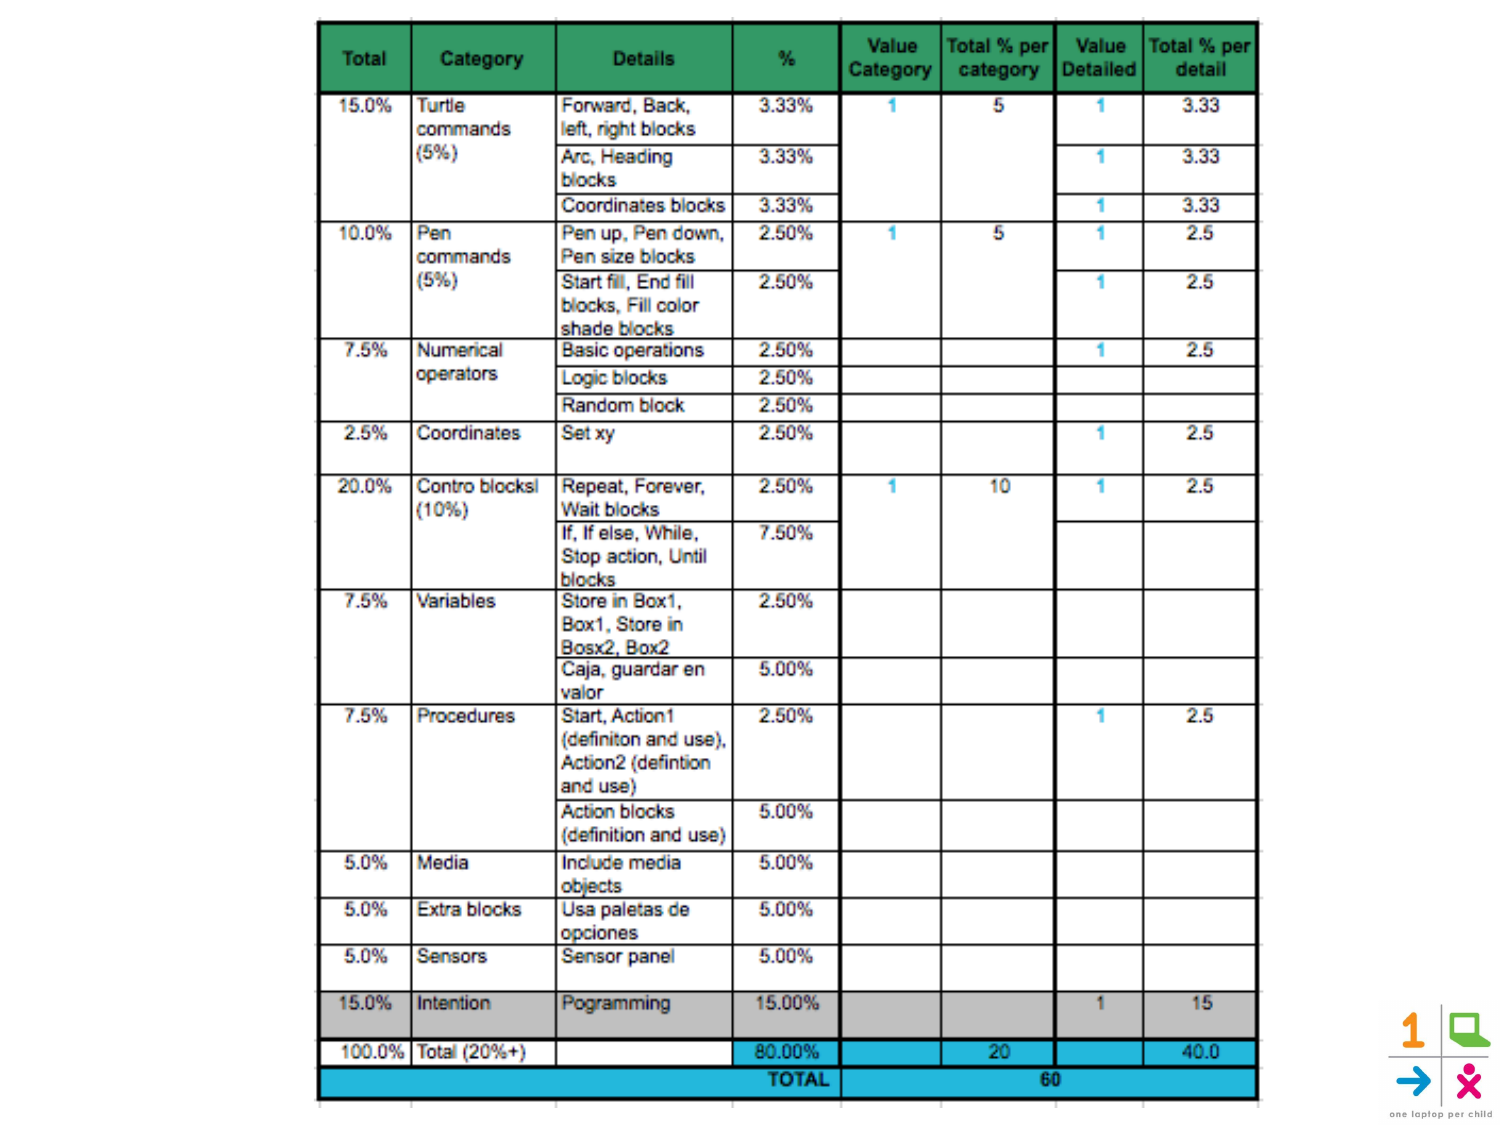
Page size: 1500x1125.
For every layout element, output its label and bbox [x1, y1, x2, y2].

text_box [313, 17, 1264, 1108]
text_box [1378, 1000, 1500, 1125]
